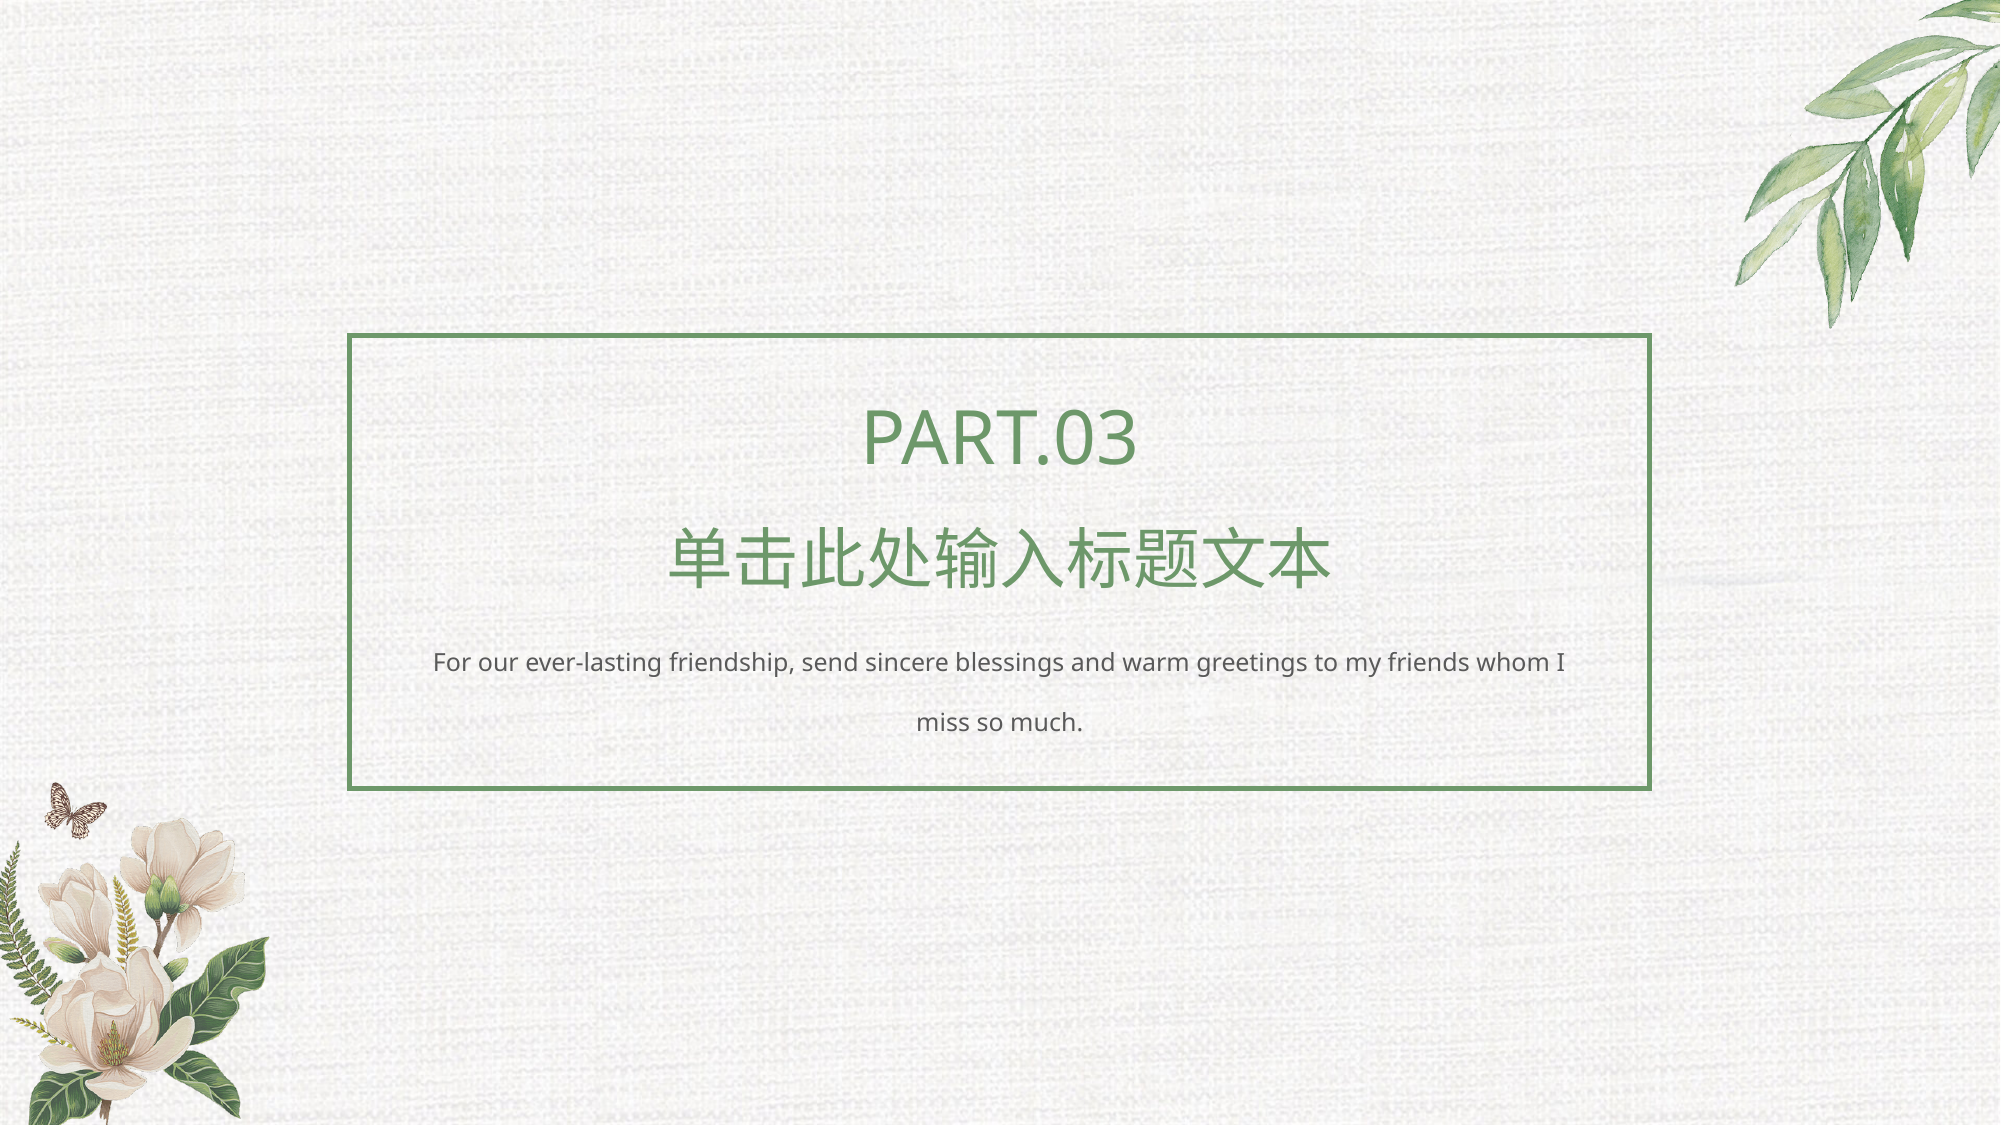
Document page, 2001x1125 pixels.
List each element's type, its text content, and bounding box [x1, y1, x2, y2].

text_box 单击此处输入标题文本 [582, 508, 1418, 604]
text_box For our ever-lasting friendship, send sincere blessings and warm greetings to my friends whom I miss so much. [403, 609, 1596, 744]
picture [0, 0, 2001, 1125]
text_box PART.03 [744, 382, 1256, 488]
text_box [349, 335, 1650, 789]
